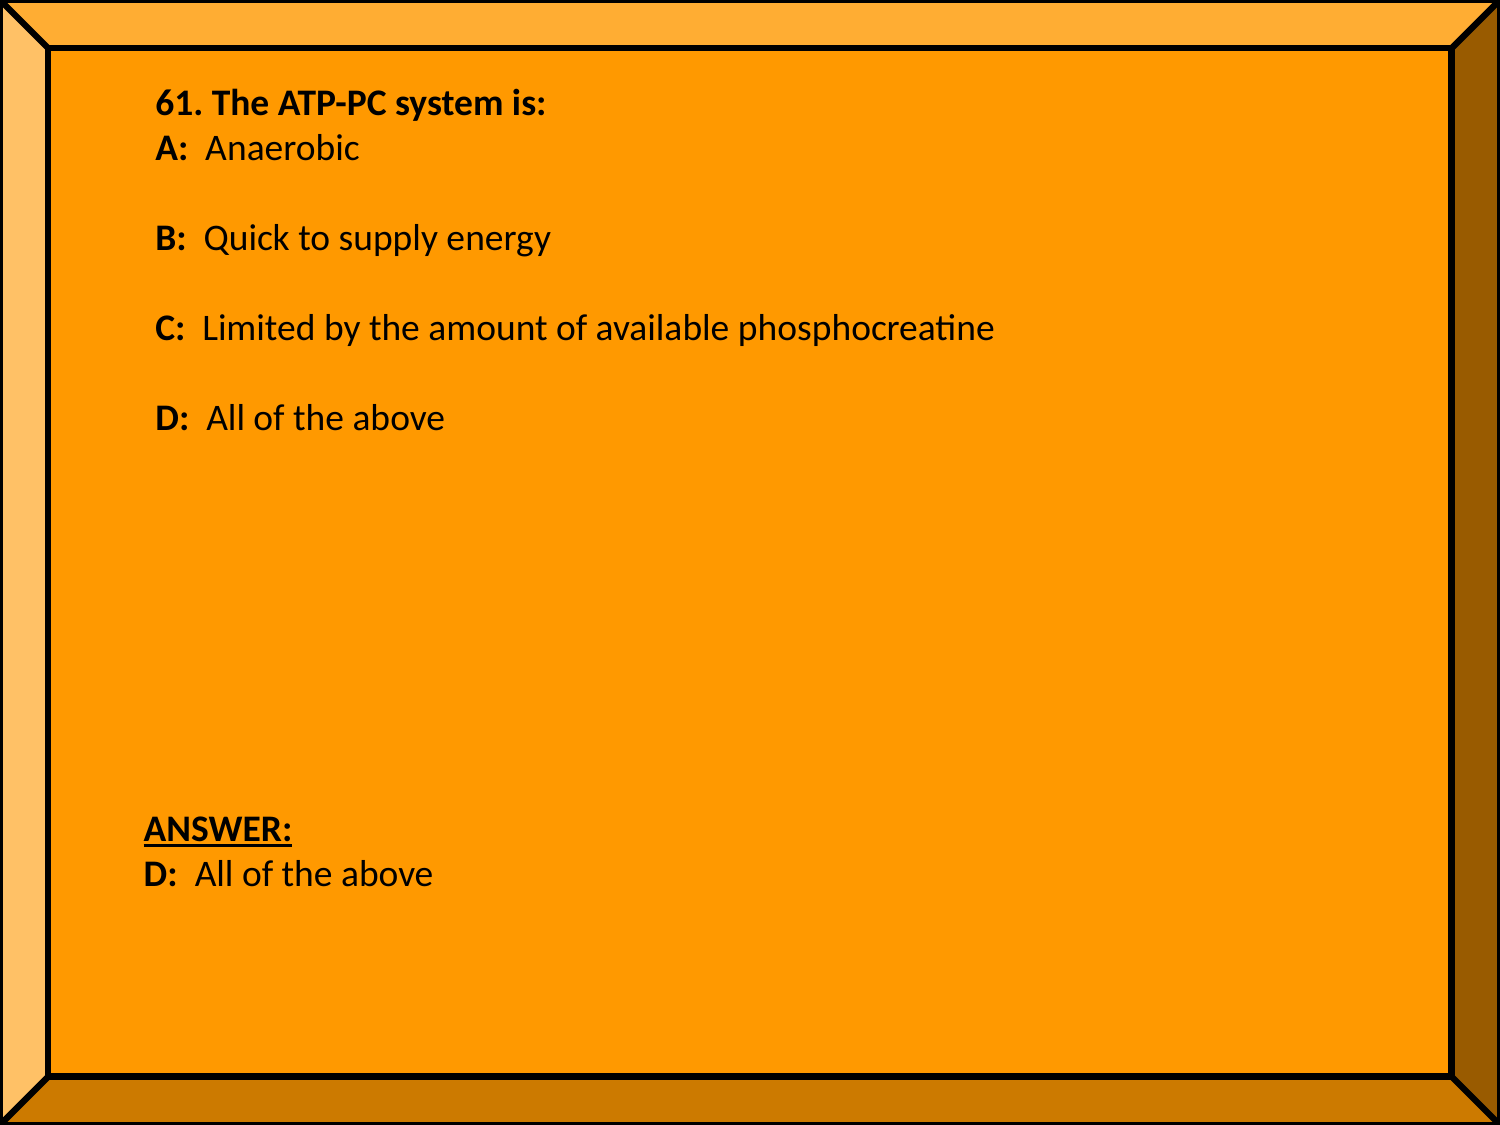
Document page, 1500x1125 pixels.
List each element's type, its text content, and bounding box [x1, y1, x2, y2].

text_box 61. The ATP-PC system is: A: Anaerobic B: Quick to supply energy C: Limited by the amount of available phosphocreatine D: All of the above [140, 70, 1371, 490]
text_box ANSWER: D: All of the above [128, 796, 1383, 947]
